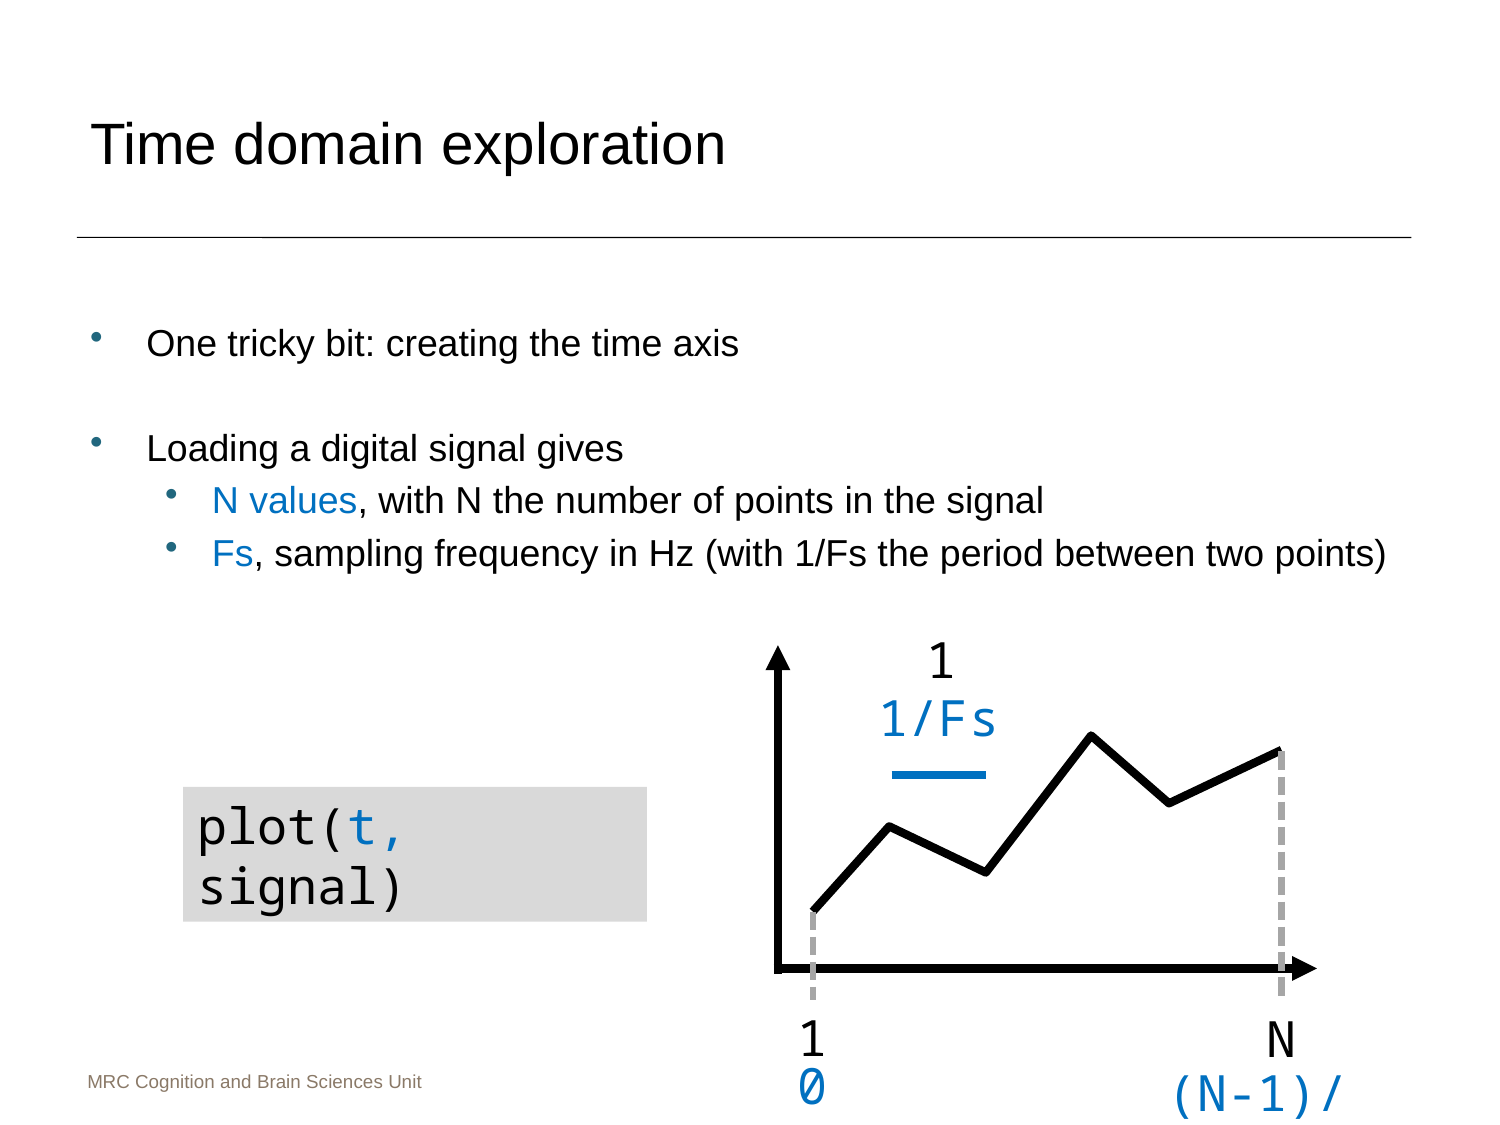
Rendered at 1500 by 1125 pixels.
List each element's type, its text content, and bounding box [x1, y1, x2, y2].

text_box 1/Fs [862, 678, 1016, 754]
text_box plot(t, signal) [183, 786, 647, 922]
text_box N [1251, 999, 1311, 1075]
list One tricky bit: creating the time axis Loading a digital signal gives N values, with N the number of points in the signal Fs, sampling frequency in Hz (with 1/Fs the period between two points) [74, 310, 1413, 1062]
text_box [813, 735, 1282, 912]
text_box 0 [783, 1075, 843, 1122]
text_box 1 [864, 621, 1018, 697]
text_box 1 [783, 999, 843, 1075]
title Time domain exploration [74, 74, 1413, 209]
text_box (N-1)/Fs [1127, 1053, 1388, 1125]
